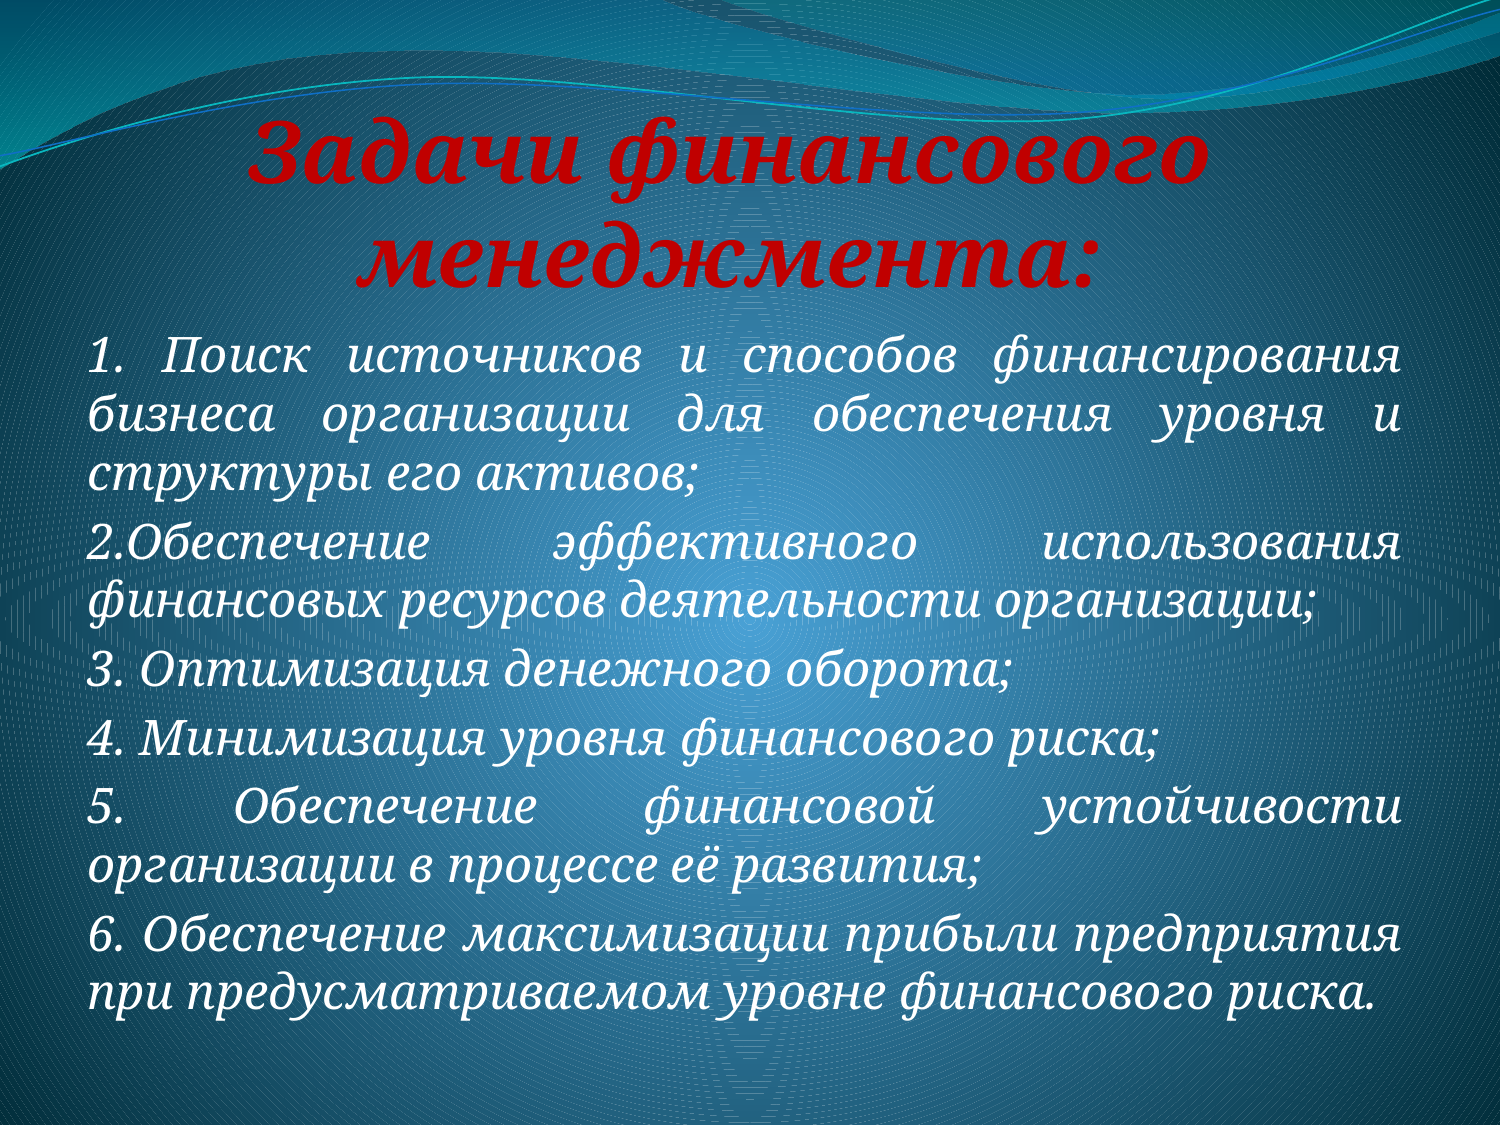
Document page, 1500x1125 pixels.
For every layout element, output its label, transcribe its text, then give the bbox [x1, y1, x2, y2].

subtitle 1. Поиск источников и способов финансирования бизнеса организации для обеспечения уровня и структуры его активов; 2.Обеспечение эффективного использования финансовых ресурсов деятельности организации; 3. Оптимизация денежного оборота; 4. Минимизация уровня финансового риска; 5. Обеспечение финансовой устойчивости организации в процессе её развития; 6. Обеспечение максимизации прибыли предприятия при предусматриваемом уровне финансового риска. [87, 316, 1407, 1091]
title Задачи финансового менеджмента: [87, 93, 1376, 305]
